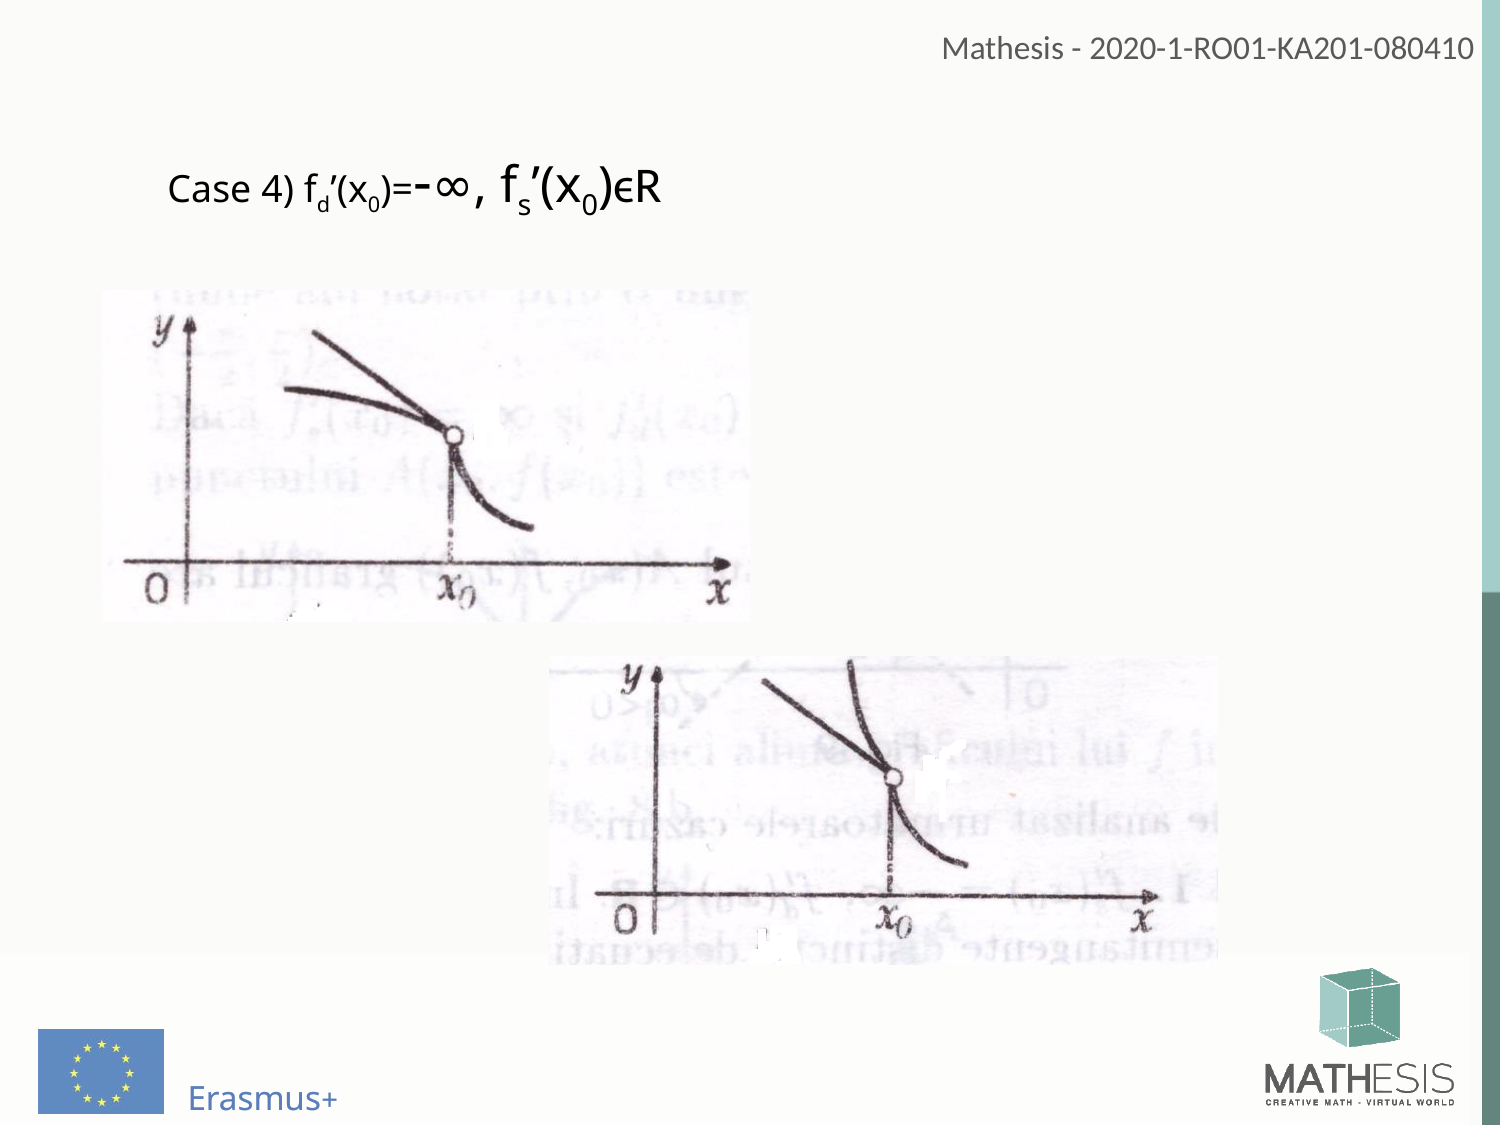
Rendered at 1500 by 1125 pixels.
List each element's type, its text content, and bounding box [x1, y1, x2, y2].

picture [548, 656, 1218, 965]
text_box Case 4) fd’(x0)=-∞, fs’(x0)ϵR [152, 137, 1004, 229]
picture [101, 290, 751, 622]
